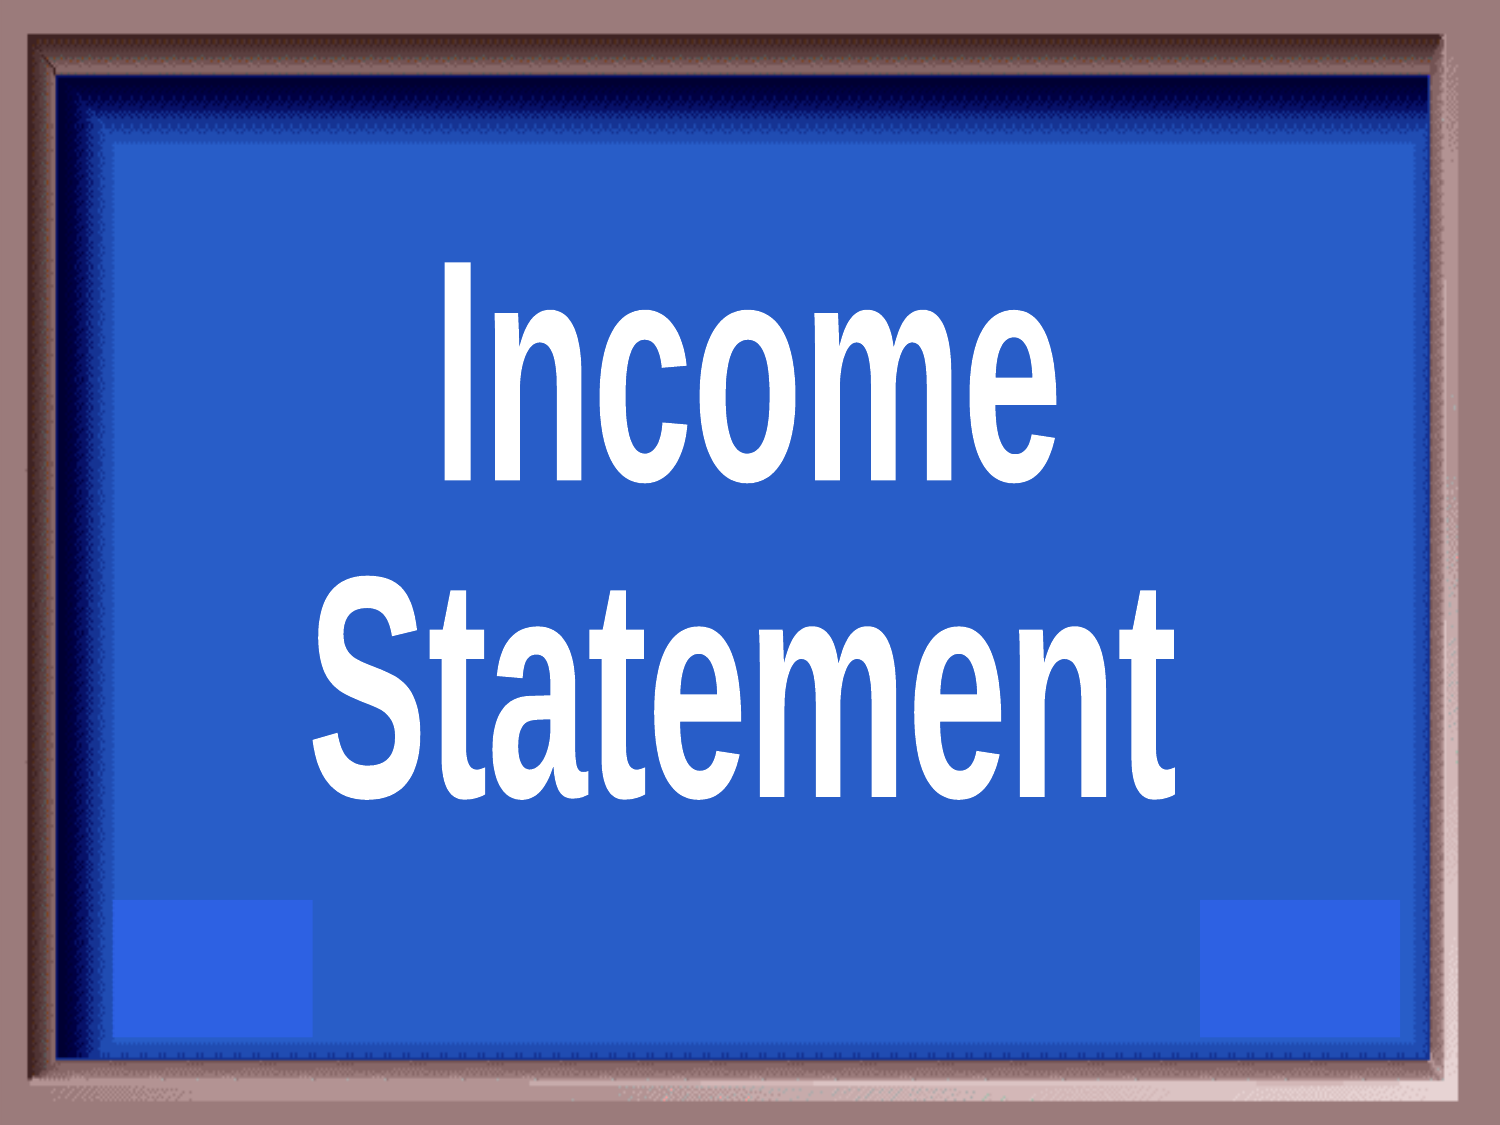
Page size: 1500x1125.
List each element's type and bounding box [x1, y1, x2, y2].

text_box [1200, 899, 1401, 1038]
picture [0, 0, 1500, 1125]
text_box [112, 899, 313, 1038]
